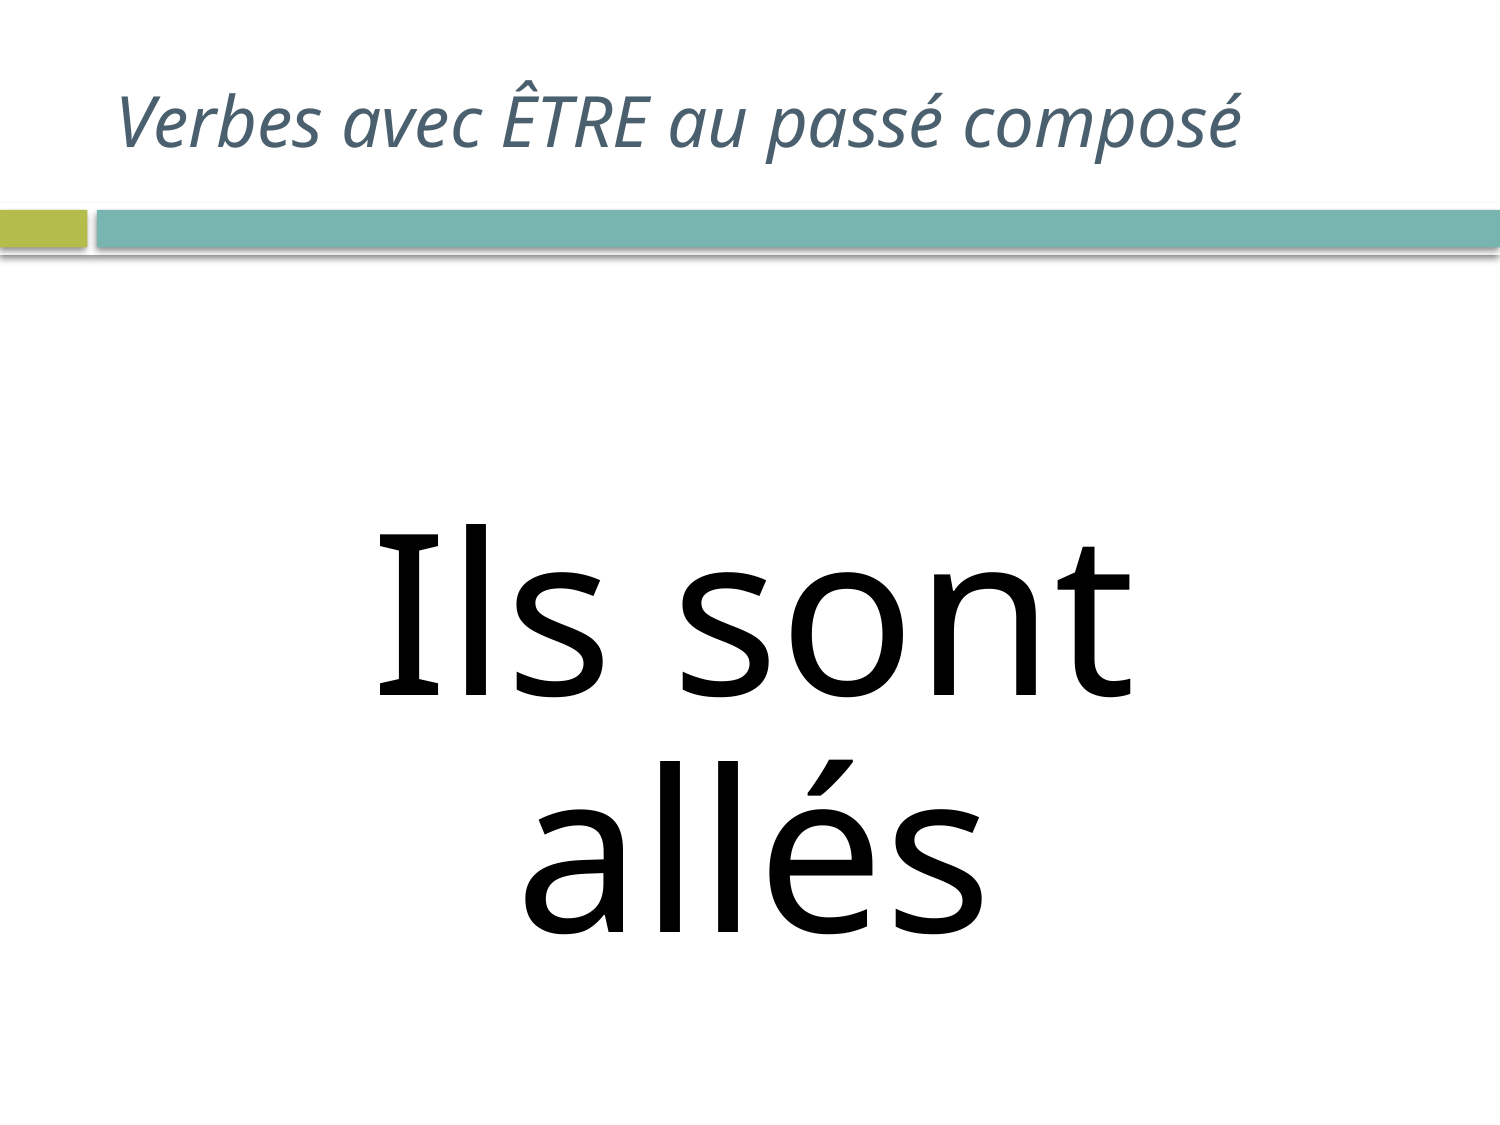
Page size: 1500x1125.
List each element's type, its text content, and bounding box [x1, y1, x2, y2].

title Verbes avec ÊTRE au passé composé [100, 37, 1438, 200]
list Ils sont [50, 462, 1458, 750]
text_box allés [49, 699, 1457, 988]
